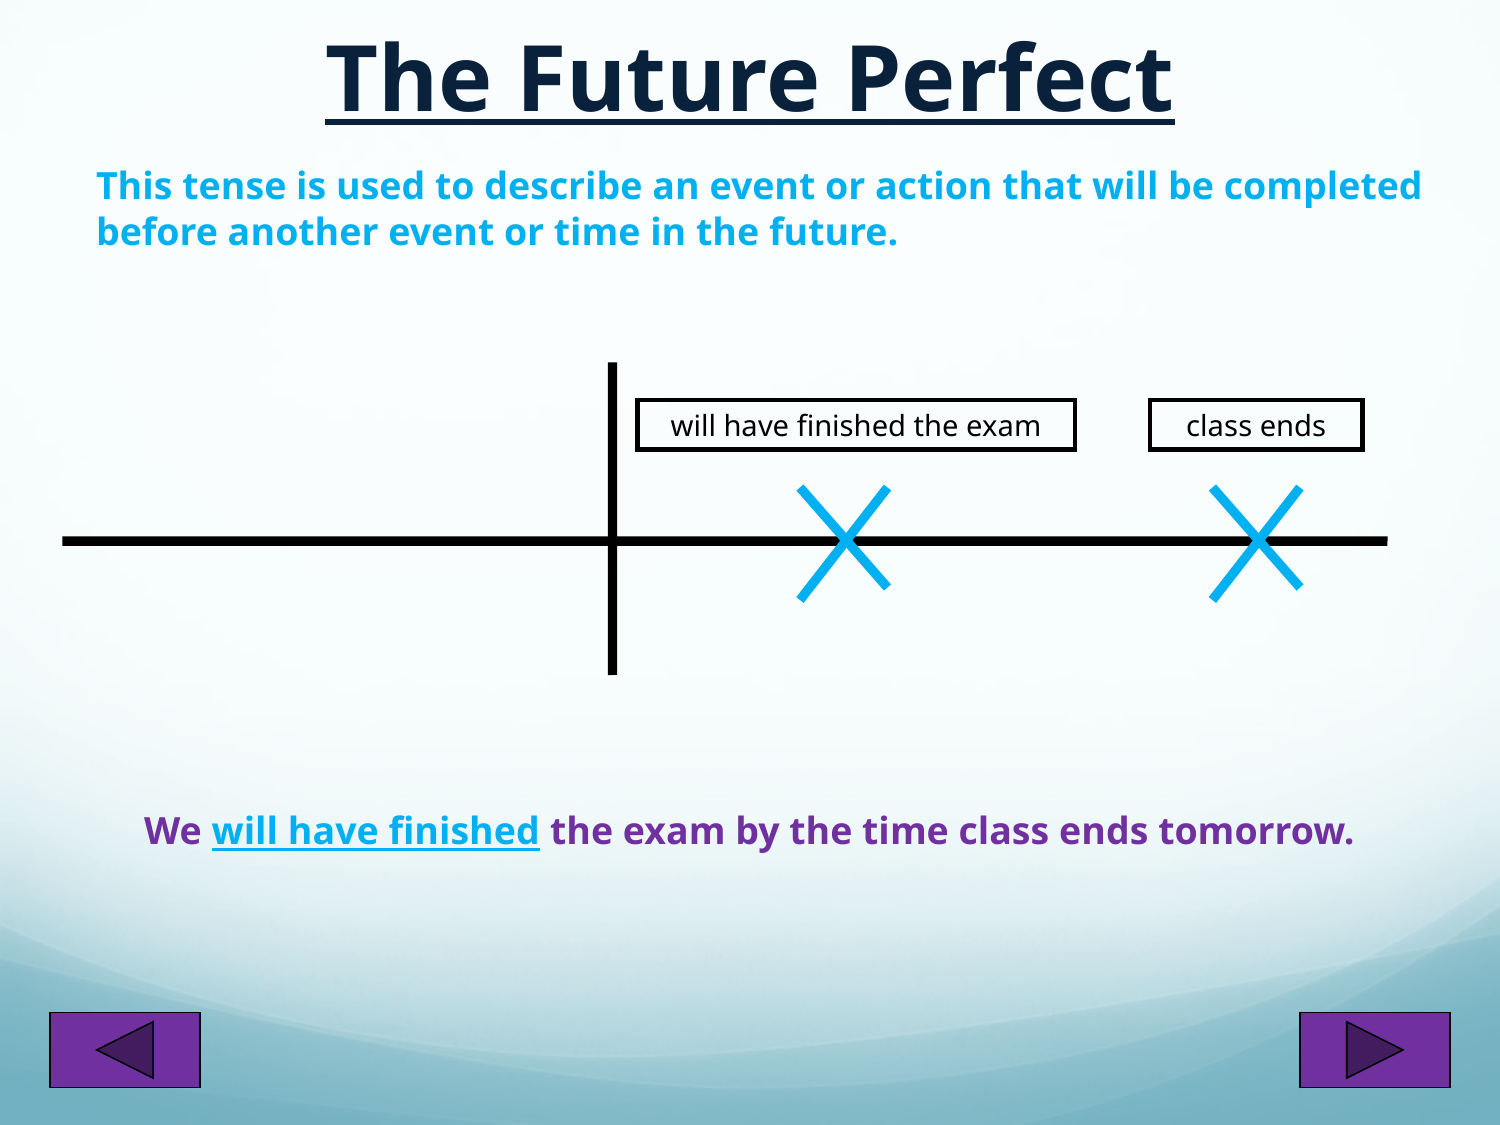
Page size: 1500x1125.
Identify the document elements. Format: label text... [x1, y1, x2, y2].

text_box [799, 486, 888, 601]
text_box The Future Perfect [12, 12, 1488, 138]
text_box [61, 361, 1388, 676]
text_box [49, 1012, 200, 1088]
text_box [1299, 1012, 1450, 1088]
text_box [1211, 486, 1301, 601]
text_box We will have finished the exam by the time class ends tomorrow. [0, 799, 1500, 950]
text_box This tense is used to describe an event or action that will be completed before another event or time in the future. [24, 149, 1450, 413]
